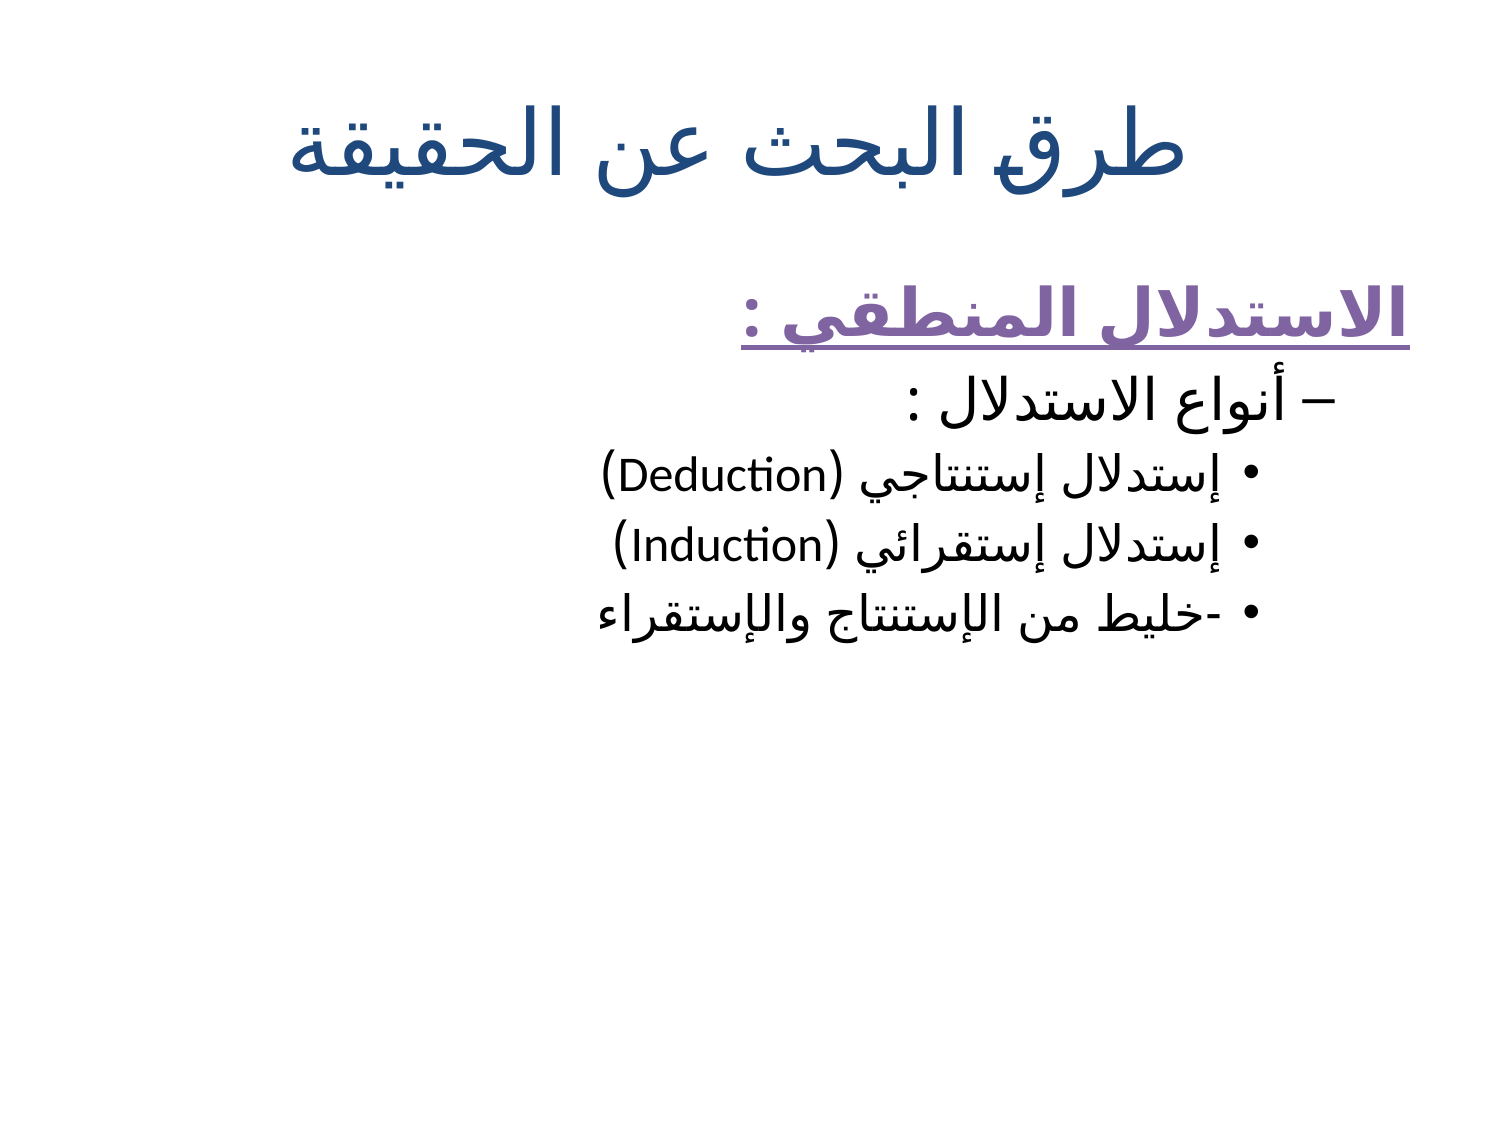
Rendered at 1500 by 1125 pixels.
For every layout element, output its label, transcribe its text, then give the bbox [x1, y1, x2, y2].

list الاستدلال المنطقي : أنواع الاستدلال : إستدلال إستنتاجي (Deduction) إستدلال إستقرائي (Induction) -خليط من الإستنتاج والإستقراء [75, 262, 1425, 1005]
title طرق البحث عن الحقيقة [75, 45, 1425, 233]
